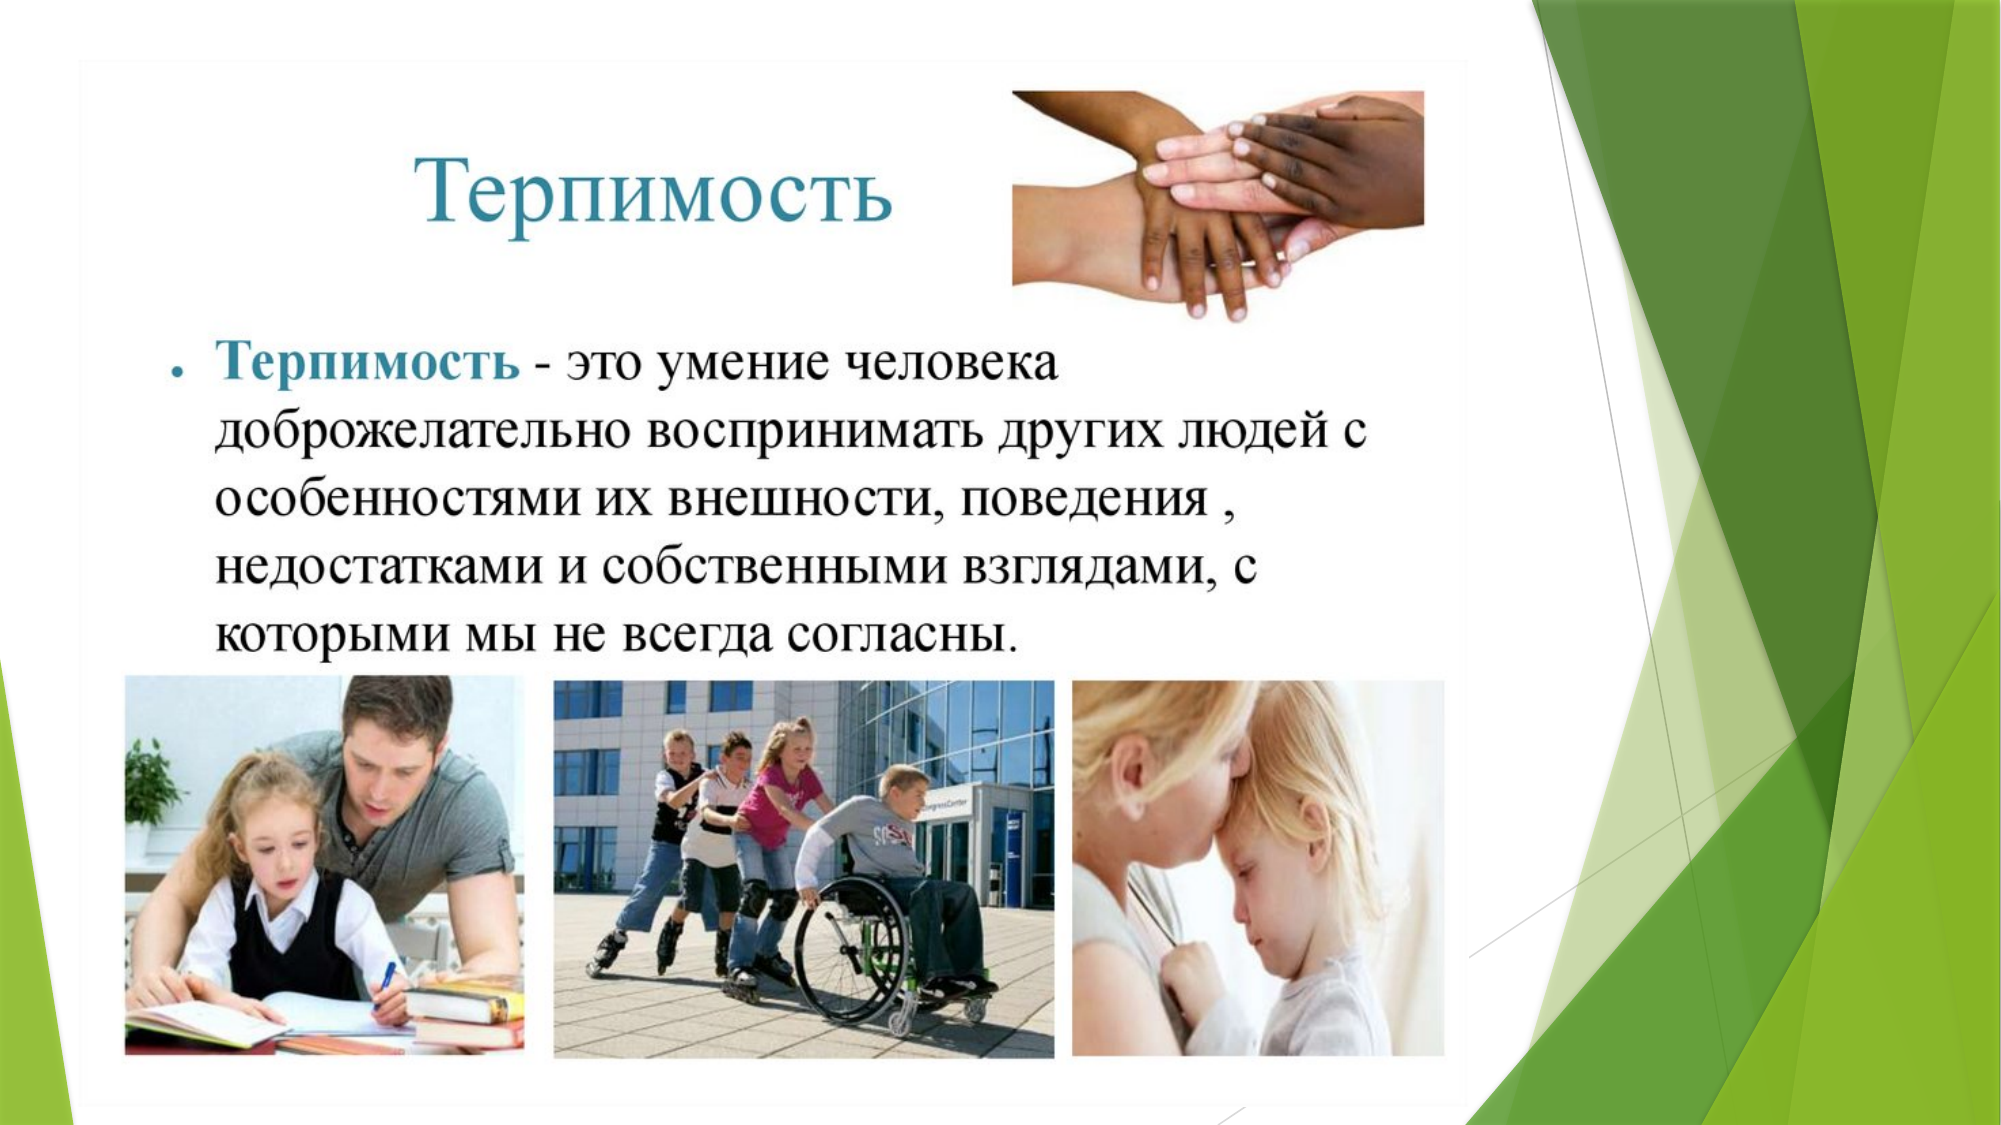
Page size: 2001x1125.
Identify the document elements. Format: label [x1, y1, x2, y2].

picture [77, 58, 1470, 1107]
